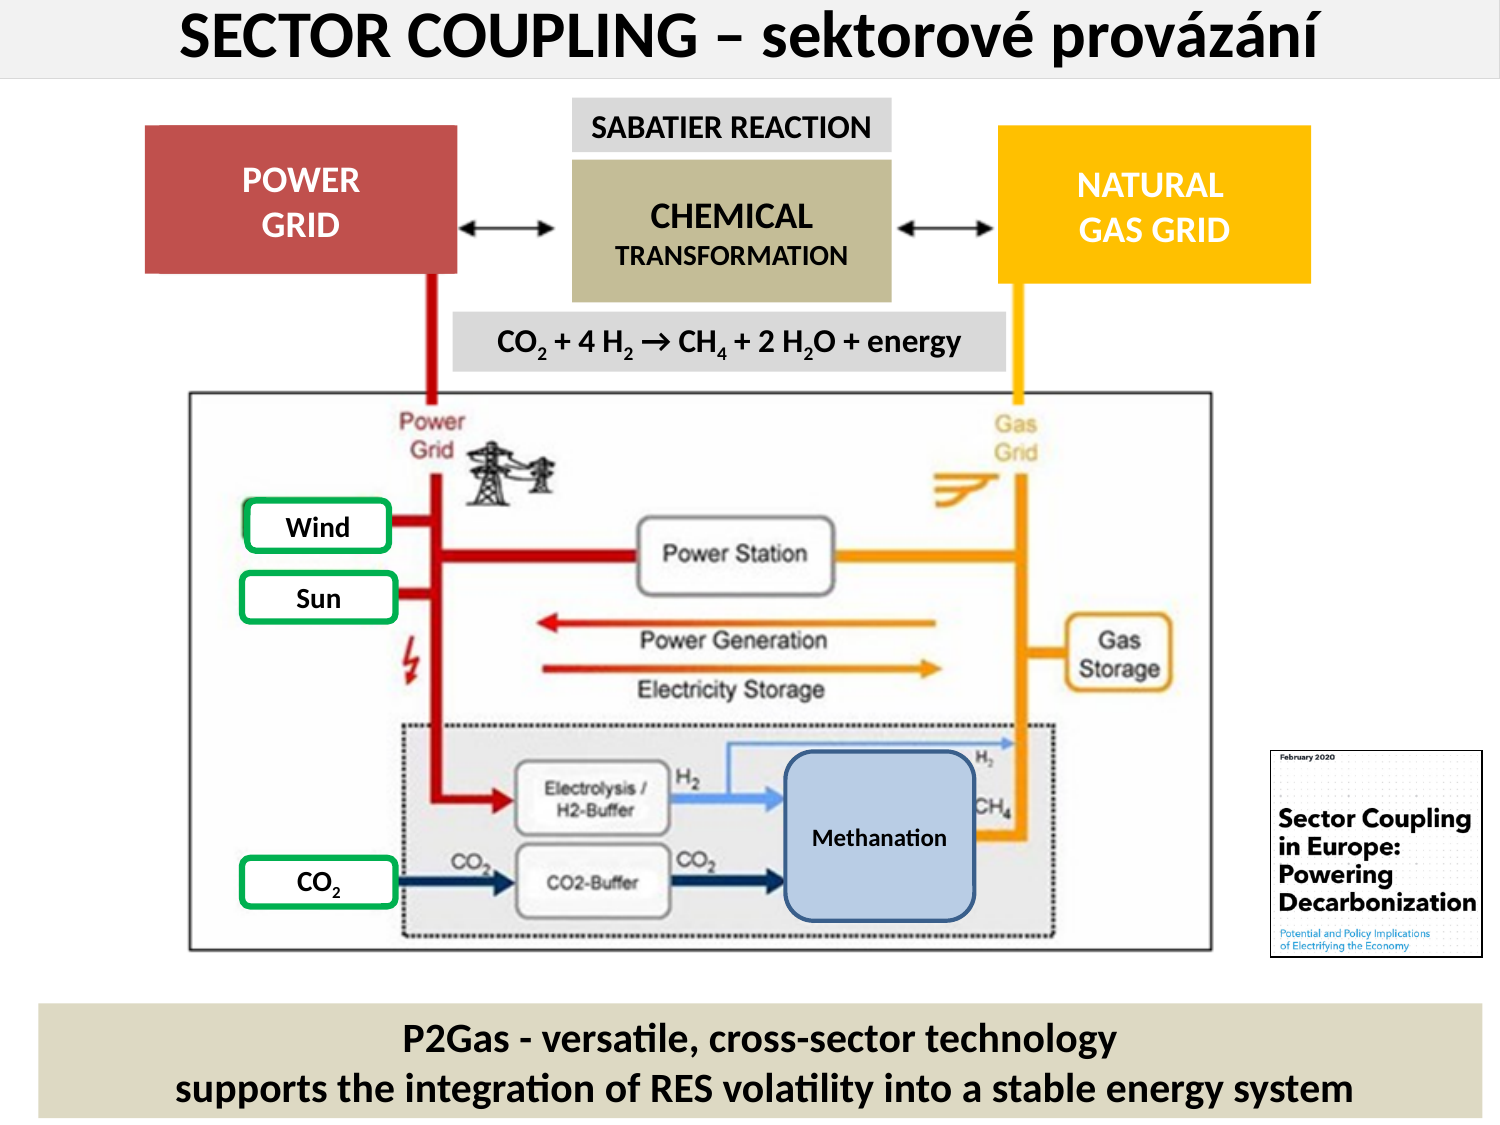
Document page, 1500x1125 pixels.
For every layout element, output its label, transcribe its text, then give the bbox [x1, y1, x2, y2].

text_box SECTOR COUPLING – sektorové provázání [0, 0, 1500, 79]
text_box P2Gas - versatile, cross-sector technology supports the integration of RES volatility into a stable energy system [38, 1003, 1483, 1119]
text_box SABATIER REACTION [572, 97, 892, 123]
picture [129, 125, 1482, 1021]
